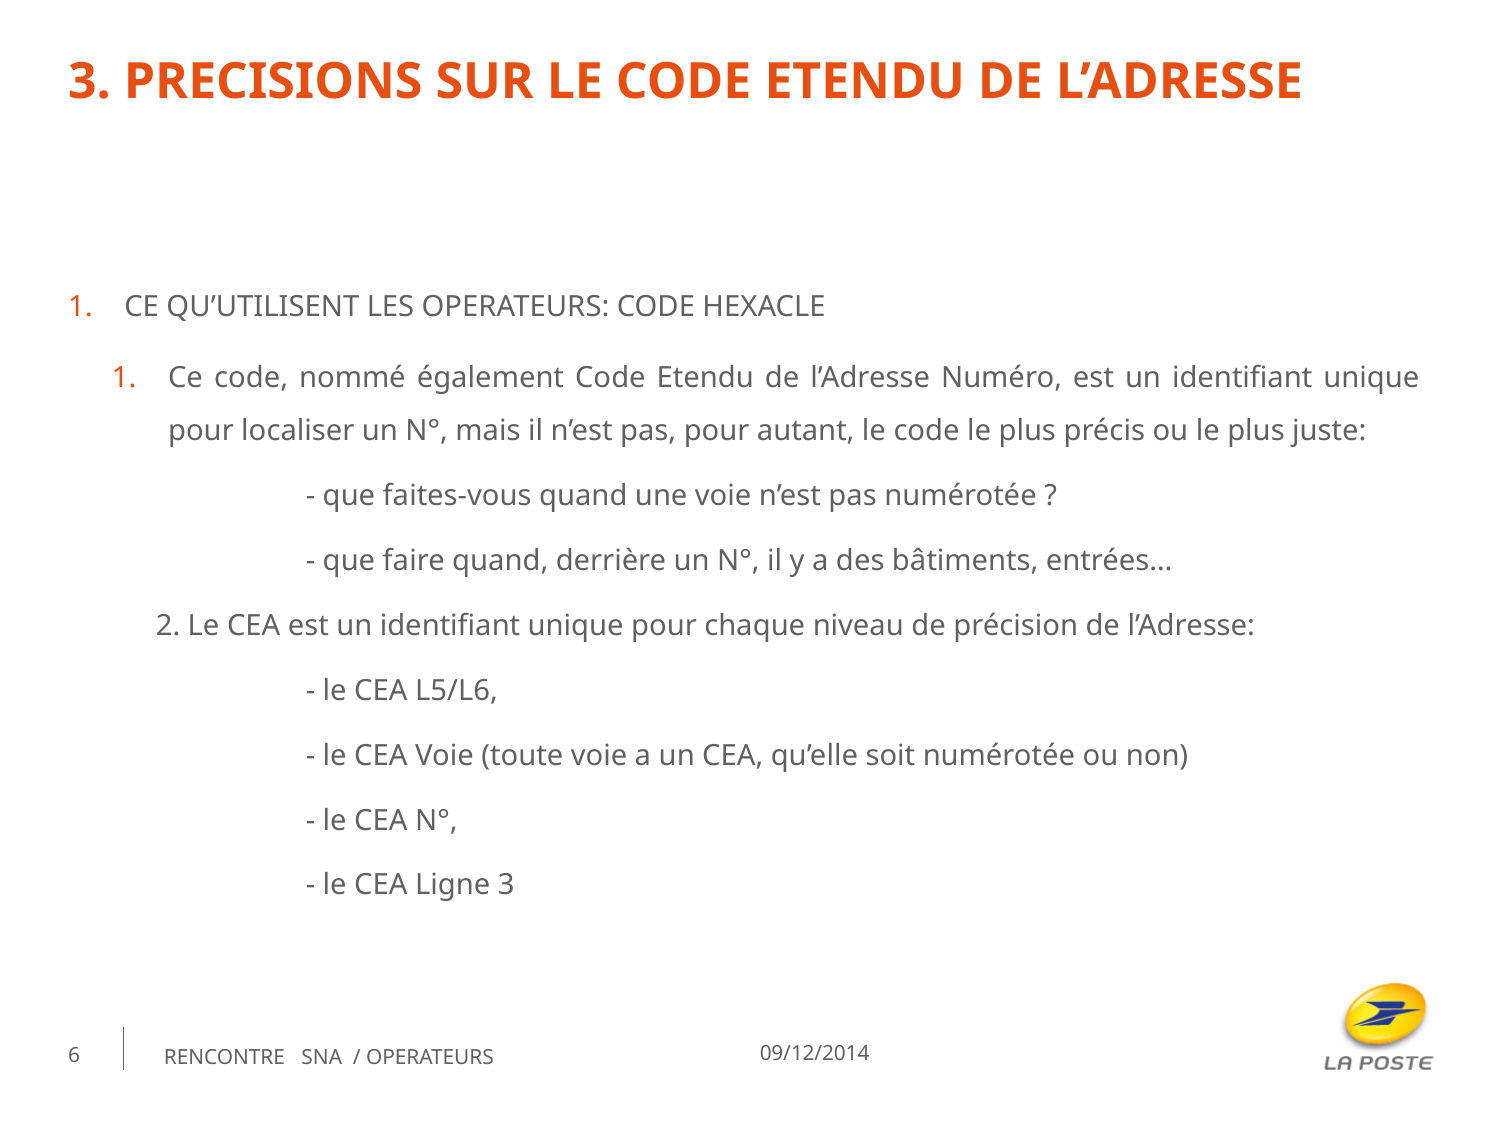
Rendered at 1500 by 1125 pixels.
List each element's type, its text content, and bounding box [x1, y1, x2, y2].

picture [1285, 952, 1468, 1096]
text_box Rencontre sna / operateurs [148, 1016, 646, 1077]
title 3. PRECISIONS SUR LE CODE ETENDU DE L’ADRESSE [53, 40, 1436, 197]
text_box 09/12/2014 [639, 1012, 990, 1073]
list CE QU’UTILISENT LES OPERATEURS: CODE HEXACLE Ce code, nommé également Code Etendu de l’Adresse Numéro, est un identifiant unique pour localiser un N°, mais il n’est pas, pour autant, le code le plus précis ou le plus juste: - que faites-vous quand une voie n’est pas numérotée ? - que faire quand, derrière un N°, il y a des bâtiments, entrées… 2. Le CEA est un identifiant unique pour chaque niveau de précision de l’Adresse: - le CEA L5/L6, - le CEA Voie (toute voie a un CEA, qu’elle soit numérotée ou non) - le CEA N°, - le CEA Ligne 3 [53, 262, 1436, 965]
slide_number 6 [53, 1017, 124, 1078]
